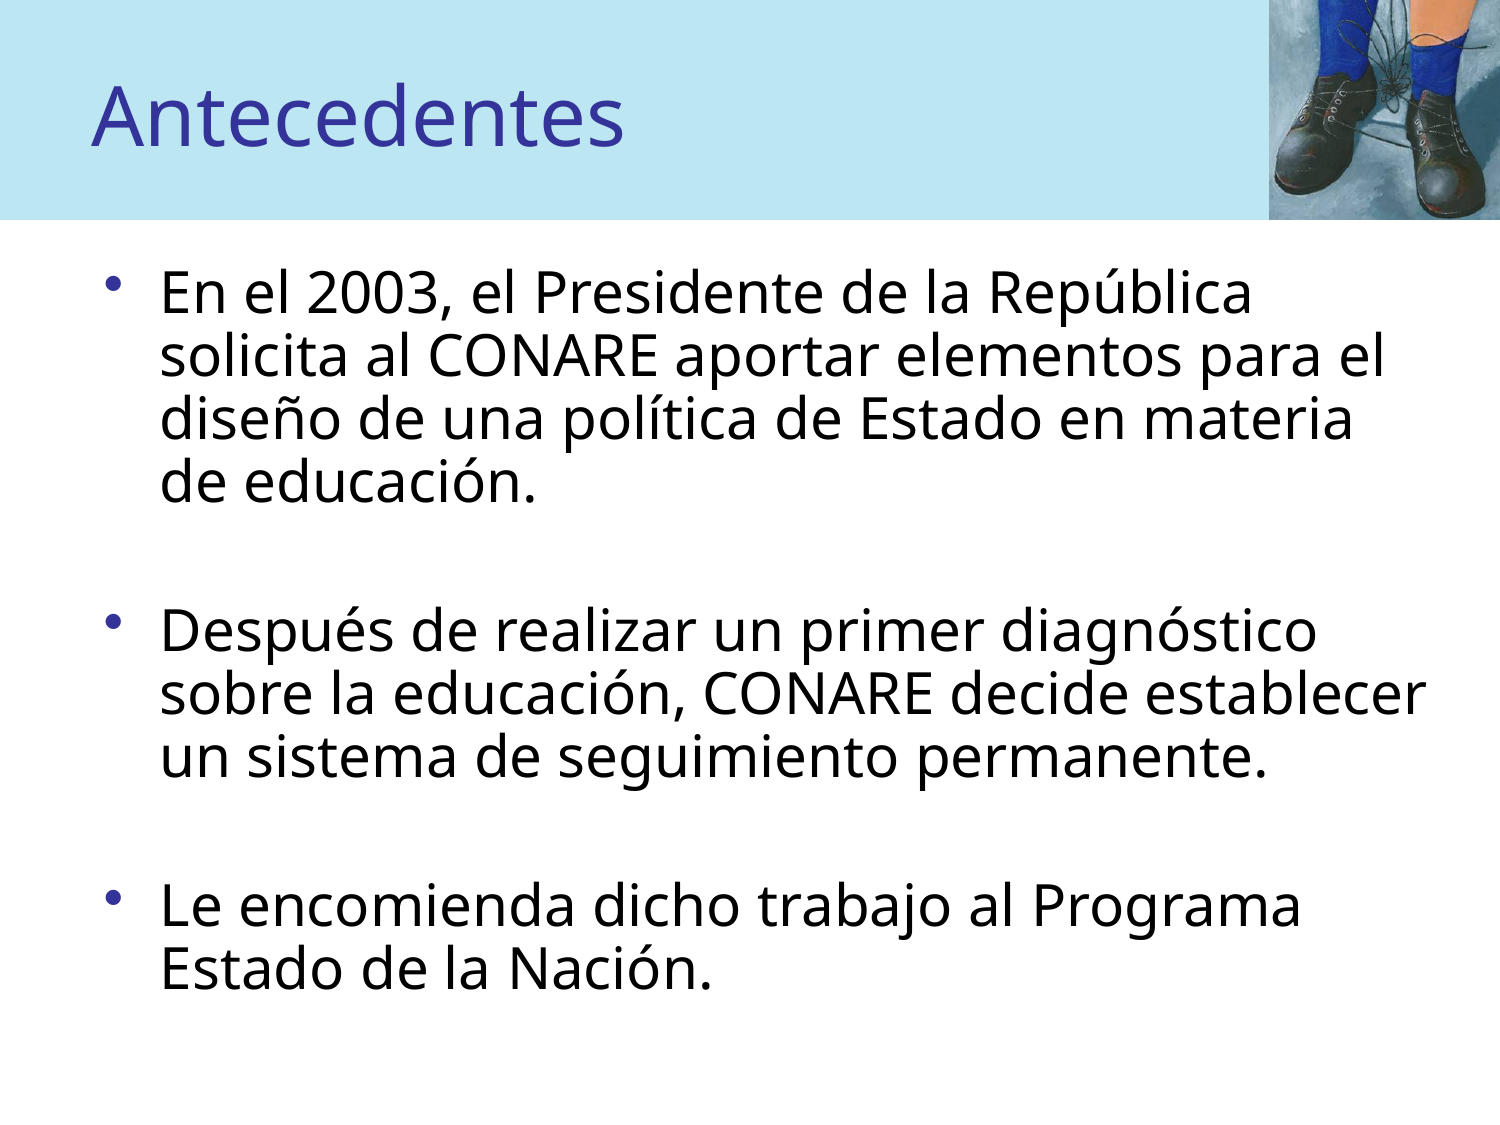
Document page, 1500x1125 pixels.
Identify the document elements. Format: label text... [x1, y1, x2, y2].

title Antecedentes [76, 18, 1247, 207]
picture [0, 0, 1500, 220]
list En el 2003, el Presidente de la República solicita al CONARE aportar elementos para el diseño de una política de Estado en materia de educación. Después de realizar un primer diagnóstico sobre la educación, CONARE decide establecer un sistema de seguimiento permanente. Le encomienda dicho trabajo al Programa Estado de la Nación. [88, 255, 1448, 1024]
